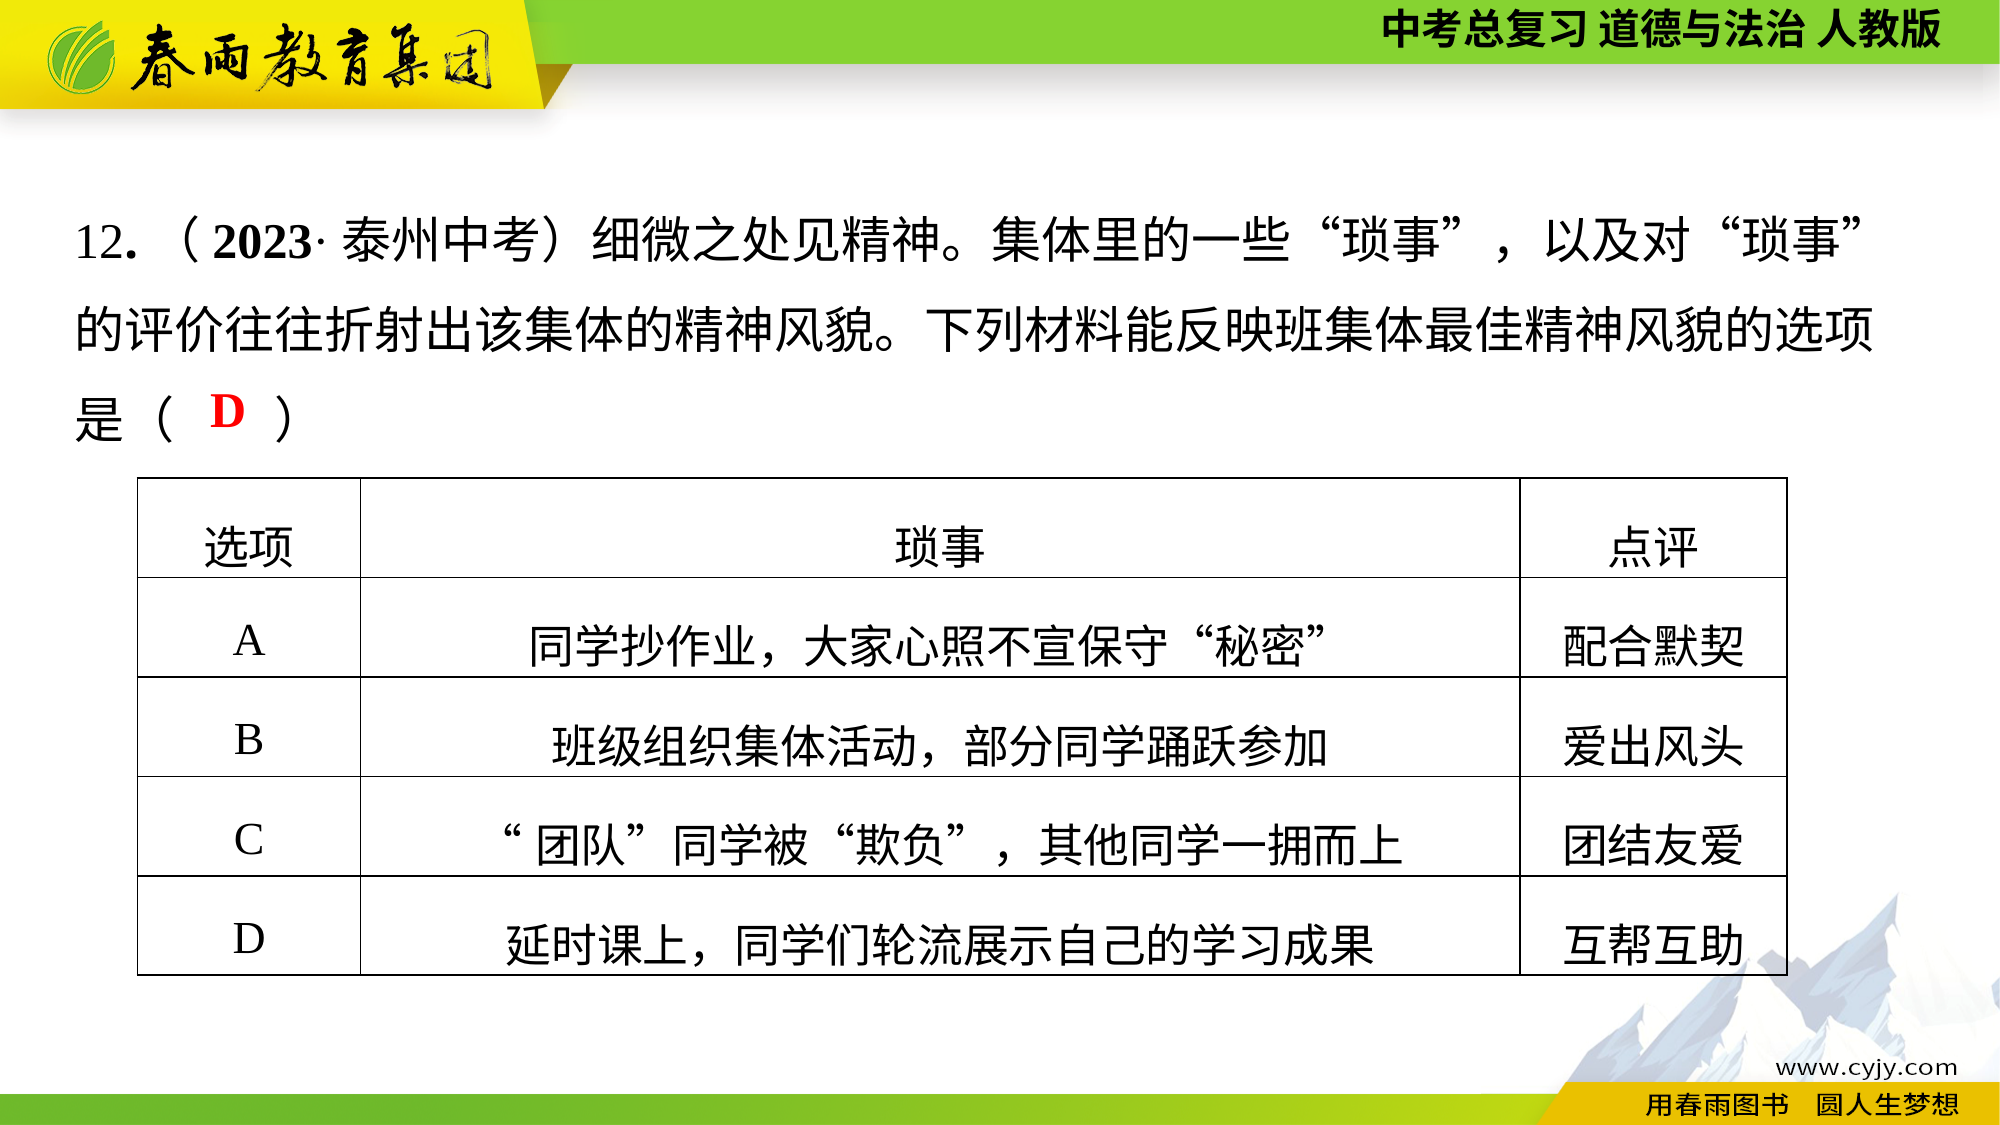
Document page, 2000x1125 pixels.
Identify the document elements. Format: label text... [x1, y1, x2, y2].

table_cell 爱出风头 [1521, 678, 1786, 776]
table_header 点评 [1521, 479, 1786, 577]
table_cell 延时课上，同学们轮流展示自己的学习成果 [361, 877, 1519, 974]
table_header 选项 [138, 479, 360, 577]
table_cell “团队”同学被“欺负”，其他同学一拥而上 [361, 777, 1519, 875]
text_box D [195, 369, 262, 445]
table_cell 班级组织集体活动，部分同学踊跃参加 [361, 678, 1519, 776]
table_cell 配合默契 [1521, 578, 1786, 676]
picture [0, 0, 2000, 1125]
table_cell 同学抄作业，大家心照不宣保守“秘密” [361, 578, 1519, 676]
table_header 琐事 [361, 479, 1519, 577]
list 12.（2023·泰州中考）细微之处见精神。集体里的一些“琐事”，以及对“琐事”的评价往往折射出该集体的精神风貌。下列材料能反映班集体最佳精神风貌的选项 是（ ） [59, 171, 1944, 448]
table_cell A [138, 578, 360, 676]
table_cell B [138, 678, 360, 776]
table_cell D [138, 877, 360, 974]
table_cell C [138, 777, 360, 875]
table_cell 团结友爱 [1521, 777, 1786, 875]
table_cell 互帮互助 [1521, 877, 1786, 974]
